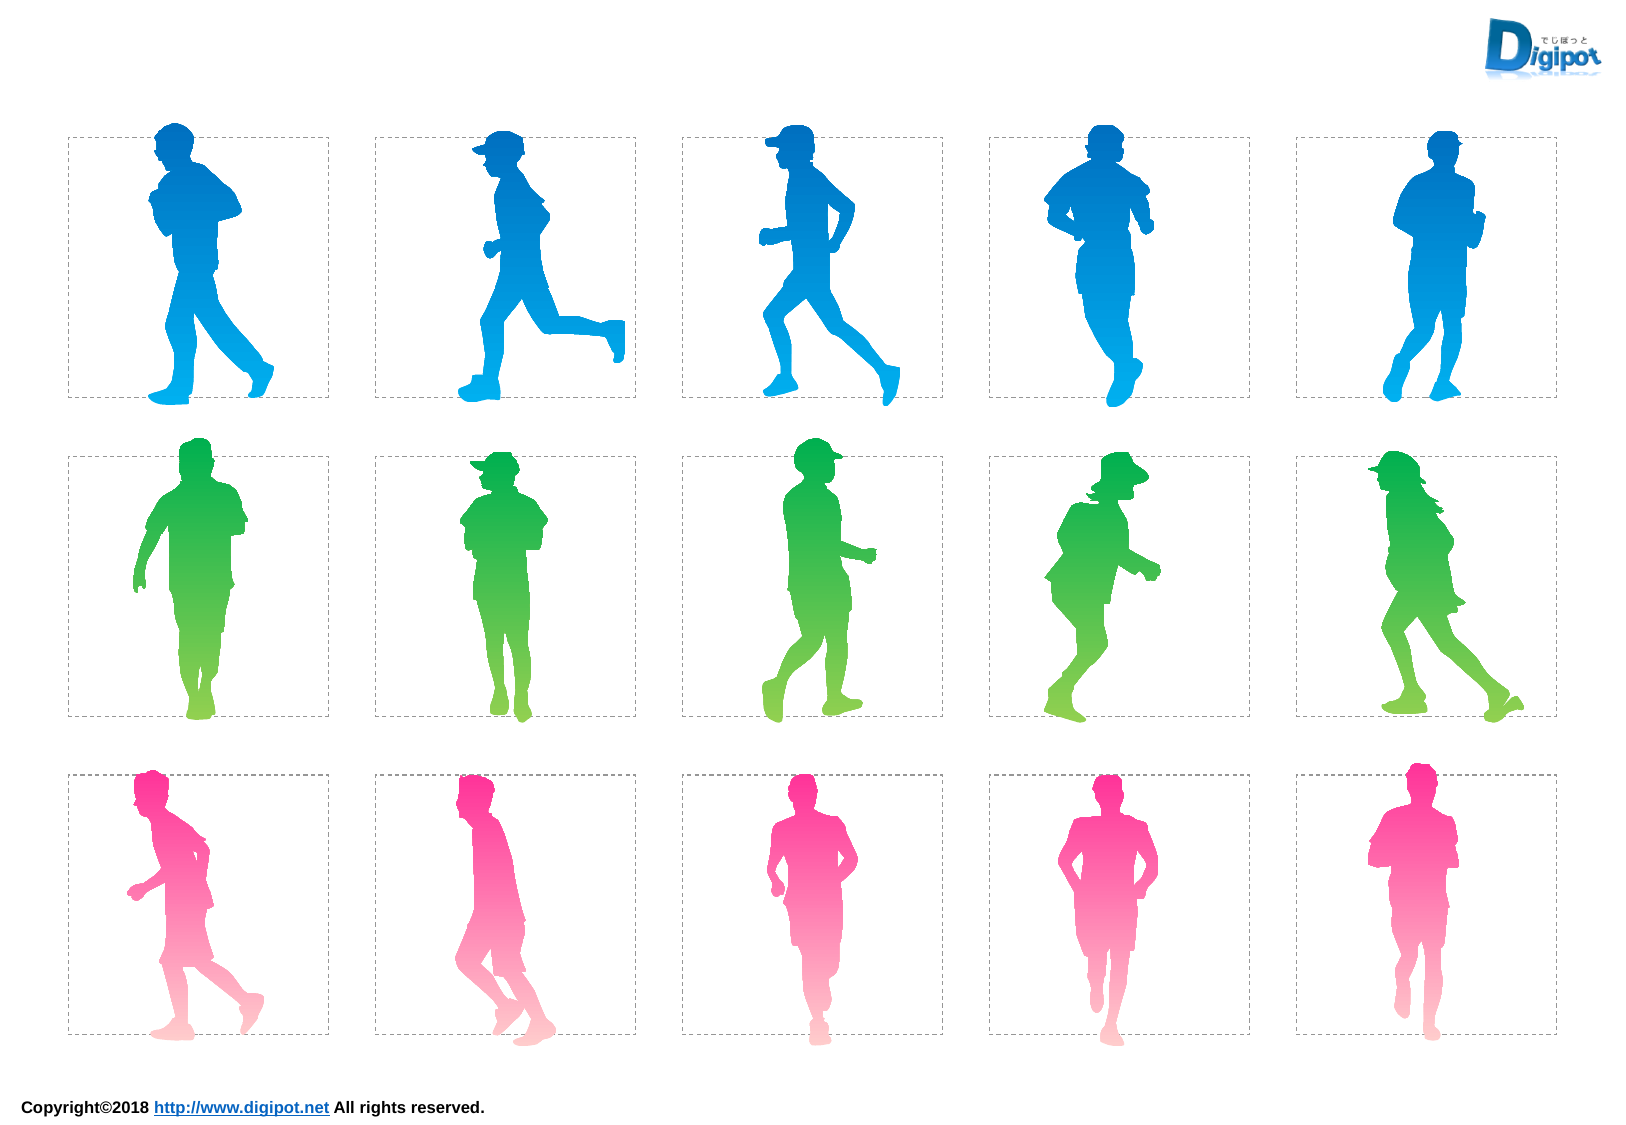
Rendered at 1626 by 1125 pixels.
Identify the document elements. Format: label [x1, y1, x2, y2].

text_box [758, 124, 901, 407]
text_box [133, 438, 249, 721]
text_box [455, 774, 557, 1047]
text_box [460, 451, 548, 723]
text_box [126, 770, 264, 1041]
text_box [1367, 451, 1525, 723]
text_box [148, 123, 274, 405]
text_box [762, 438, 877, 723]
text_box [1043, 124, 1155, 408]
text_box [1367, 763, 1460, 1041]
text_box [458, 130, 626, 403]
text_box [767, 774, 858, 1046]
text_box [1058, 774, 1159, 1047]
text_box [1043, 451, 1162, 723]
picture [1485, 18, 1602, 82]
text_box [1382, 130, 1486, 403]
